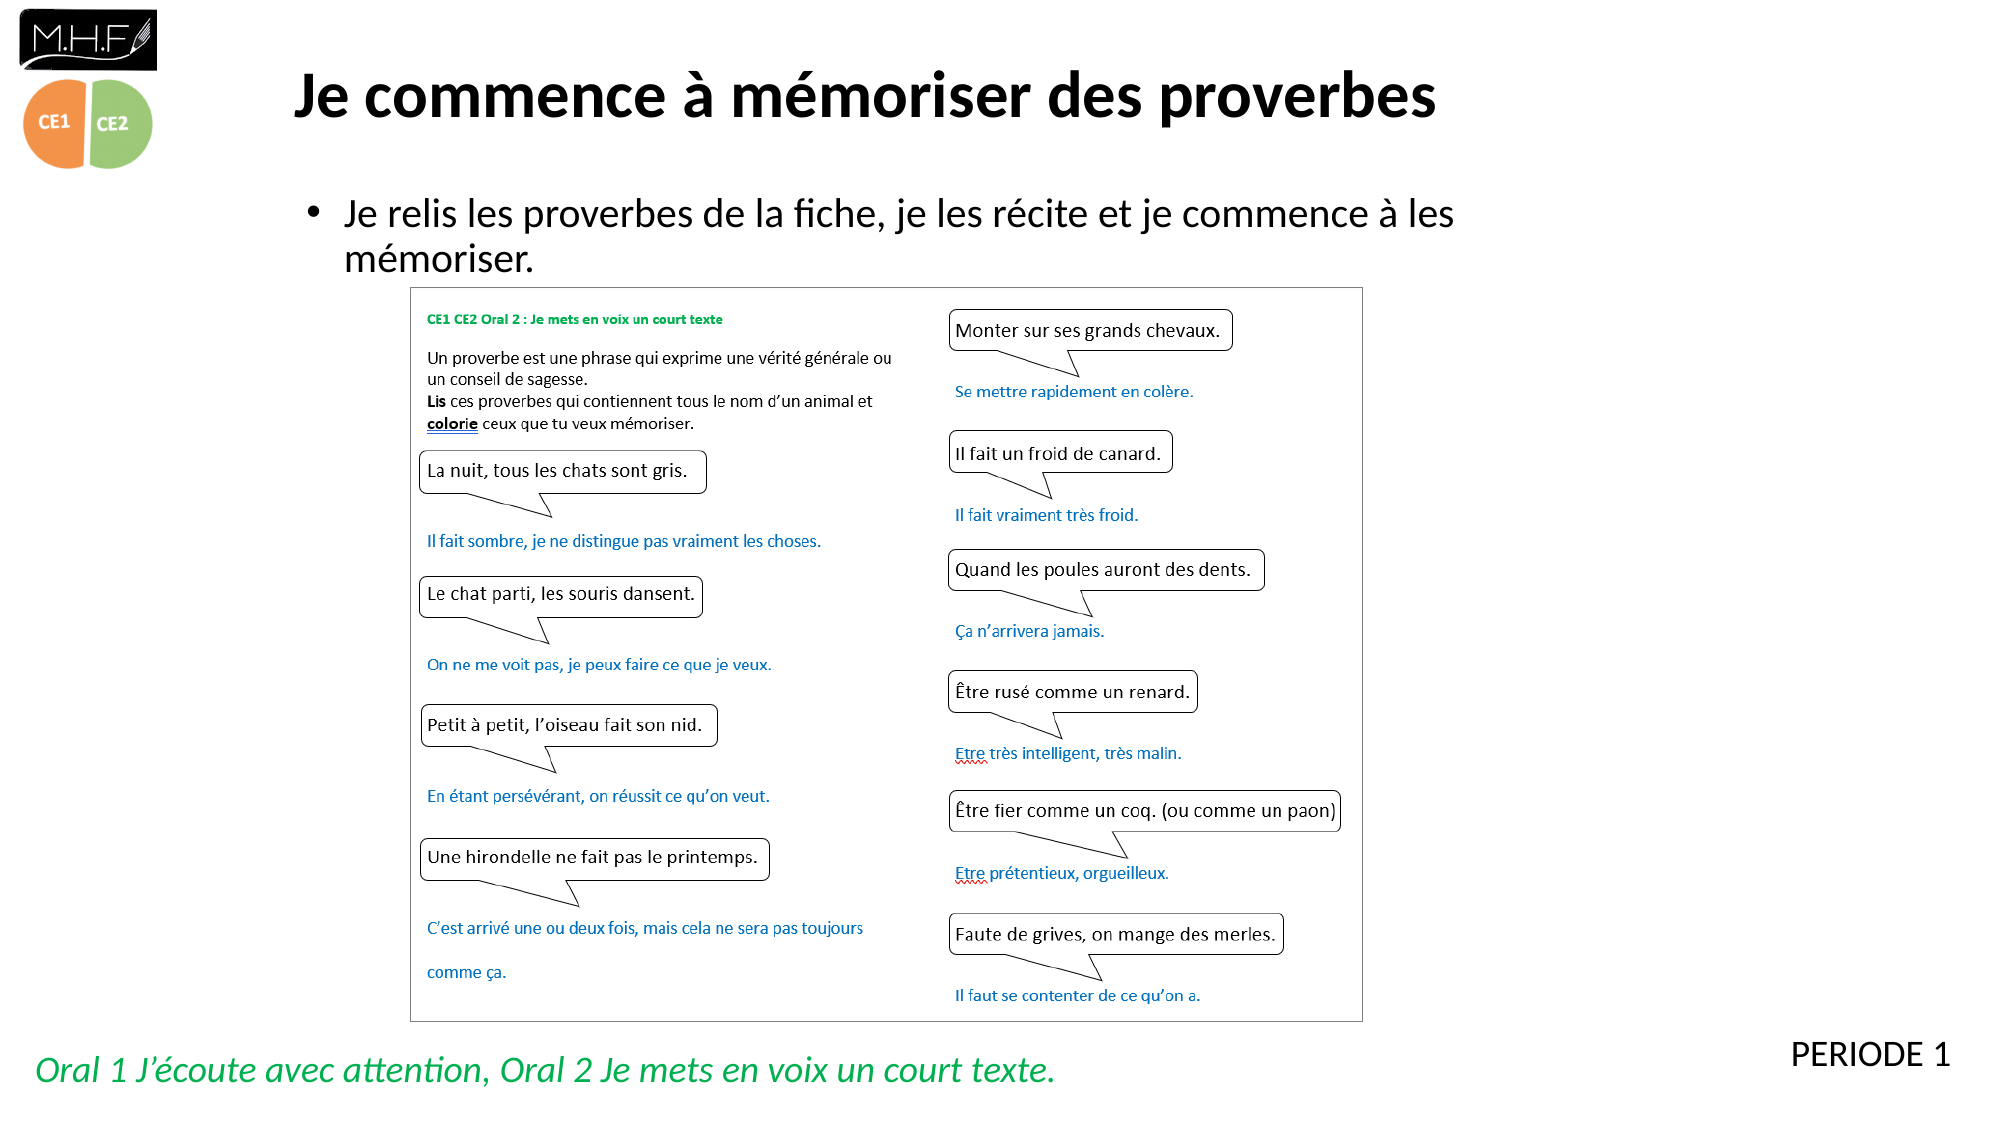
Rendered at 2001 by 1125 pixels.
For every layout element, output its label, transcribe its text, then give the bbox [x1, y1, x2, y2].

text_box Oral 1 J’écoute avec attention, Oral 2 Je mets en voix un court texte. [20, 1038, 1109, 1098]
title Je commence à mémoriser des proverbes [279, 42, 1615, 149]
picture [410, 287, 1363, 1022]
text_box PERIODE 1 [1362, 1021, 1967, 1082]
picture [1, 7, 177, 207]
text_box Je relis les proverbes de la fiche, je les récite et je commence à les mémoriser. [291, 184, 1628, 433]
